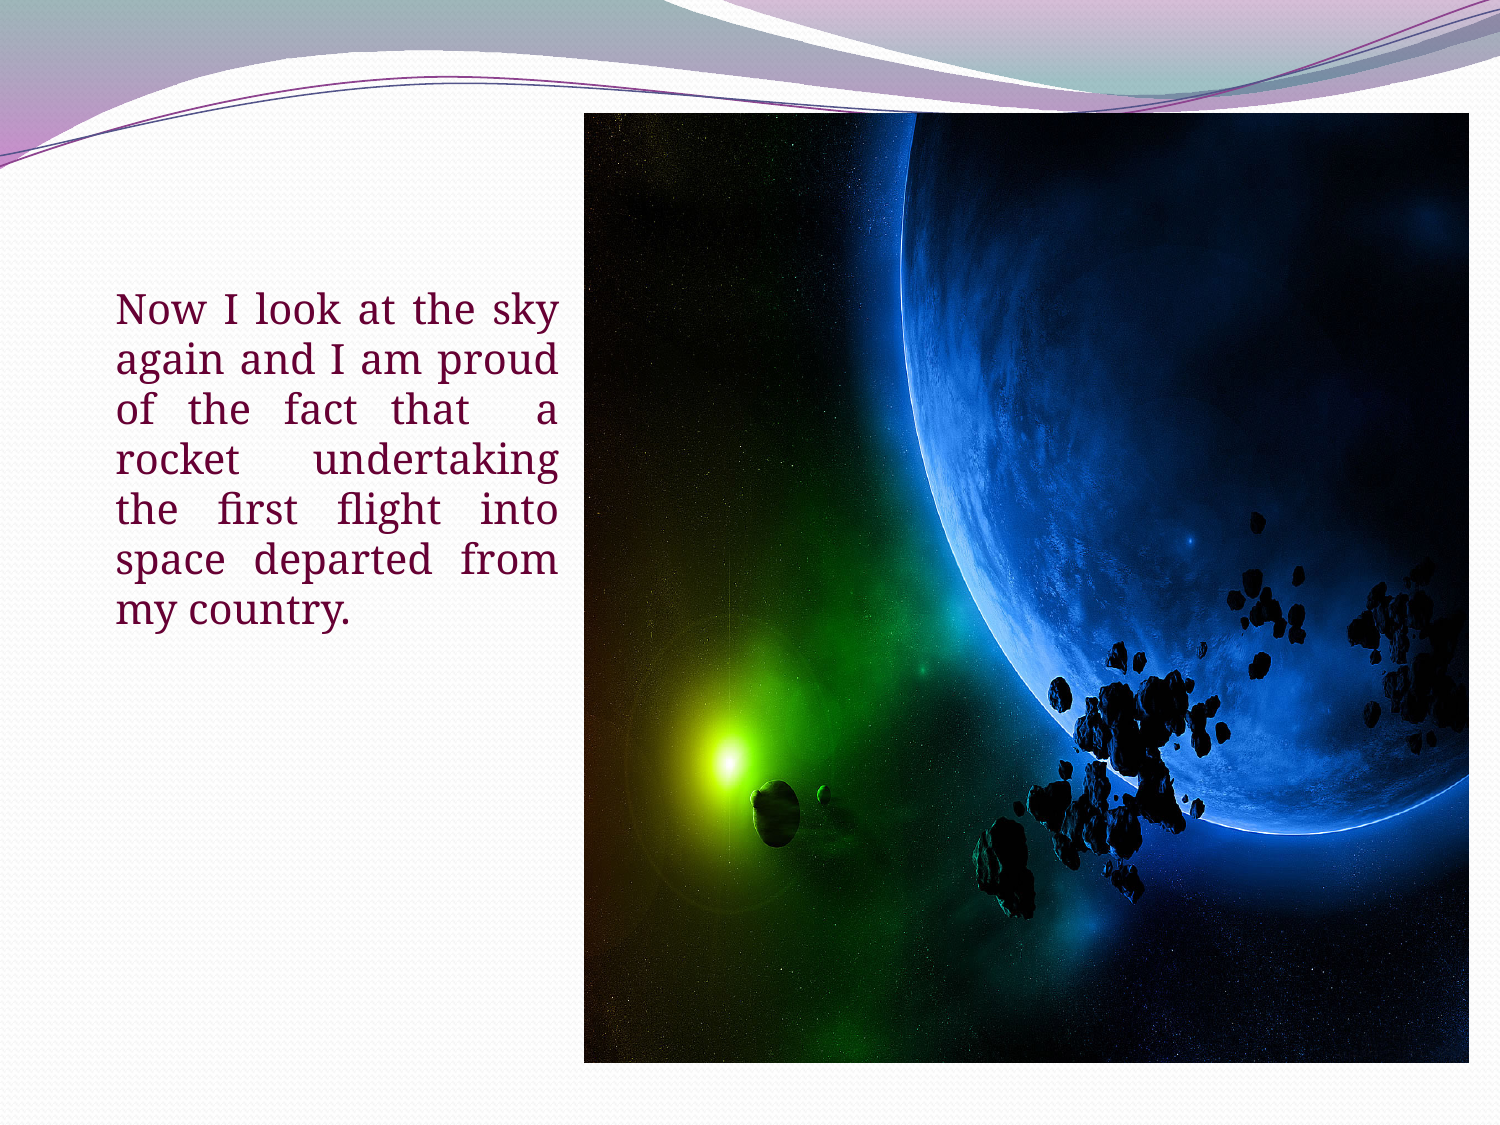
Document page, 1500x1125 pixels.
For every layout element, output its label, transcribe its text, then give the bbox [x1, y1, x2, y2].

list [584, 113, 1469, 1064]
list Now I look at the sky again and I am proud of the fact that a rocket undertaking the first flight into space departed from my country. [112, 275, 563, 681]
title [112, 84, 563, 275]
